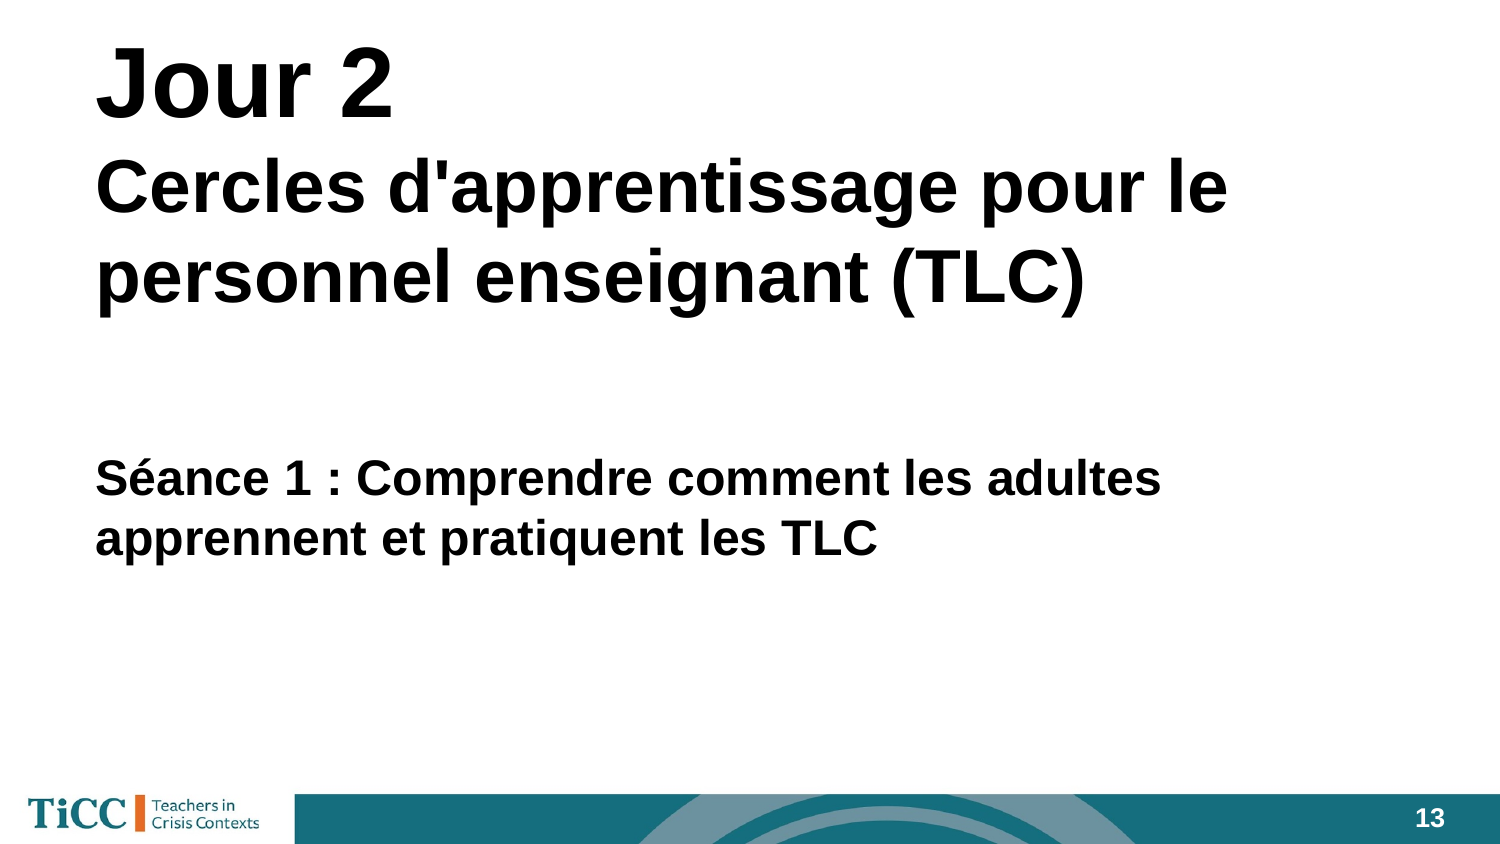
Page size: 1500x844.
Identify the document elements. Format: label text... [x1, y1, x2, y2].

slide_number ‹#› [1122, 794, 1460, 840]
title Jour 2 Cercles d'apprentissage pour le personnel enseignant (TLC) [80, 56, 1356, 333]
picture [0, 0, 1500, 844]
subtitle Séance 1 : Comprendre comment les adultes apprennent et pratiquent les TLC [80, 447, 1356, 565]
